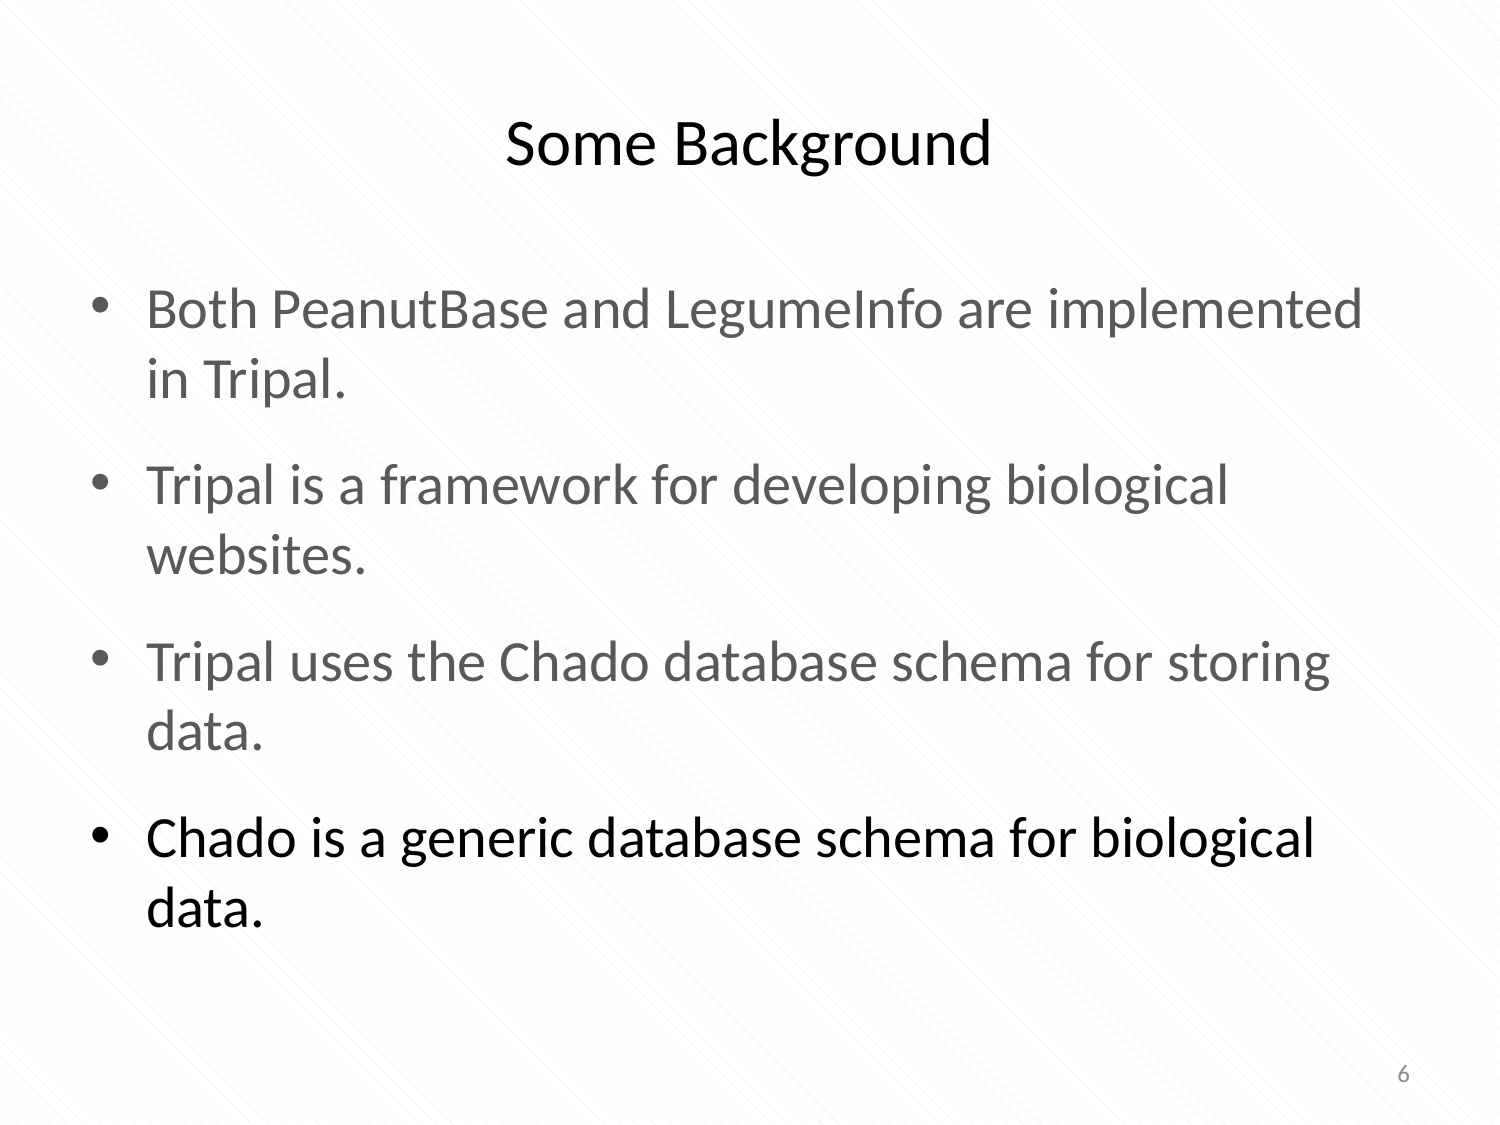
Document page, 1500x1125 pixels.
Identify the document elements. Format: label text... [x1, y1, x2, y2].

slide_number 6 [1074, 1042, 1425, 1103]
list Both PeanutBase and LegumeInfo are implemented in Tripal. Tripal is a framework for developing biological websites. Tripal uses the Chado database schema for storing data. Chado is a generic database schema for biological data. [75, 262, 1425, 1005]
title Some Background [75, 45, 1425, 233]
